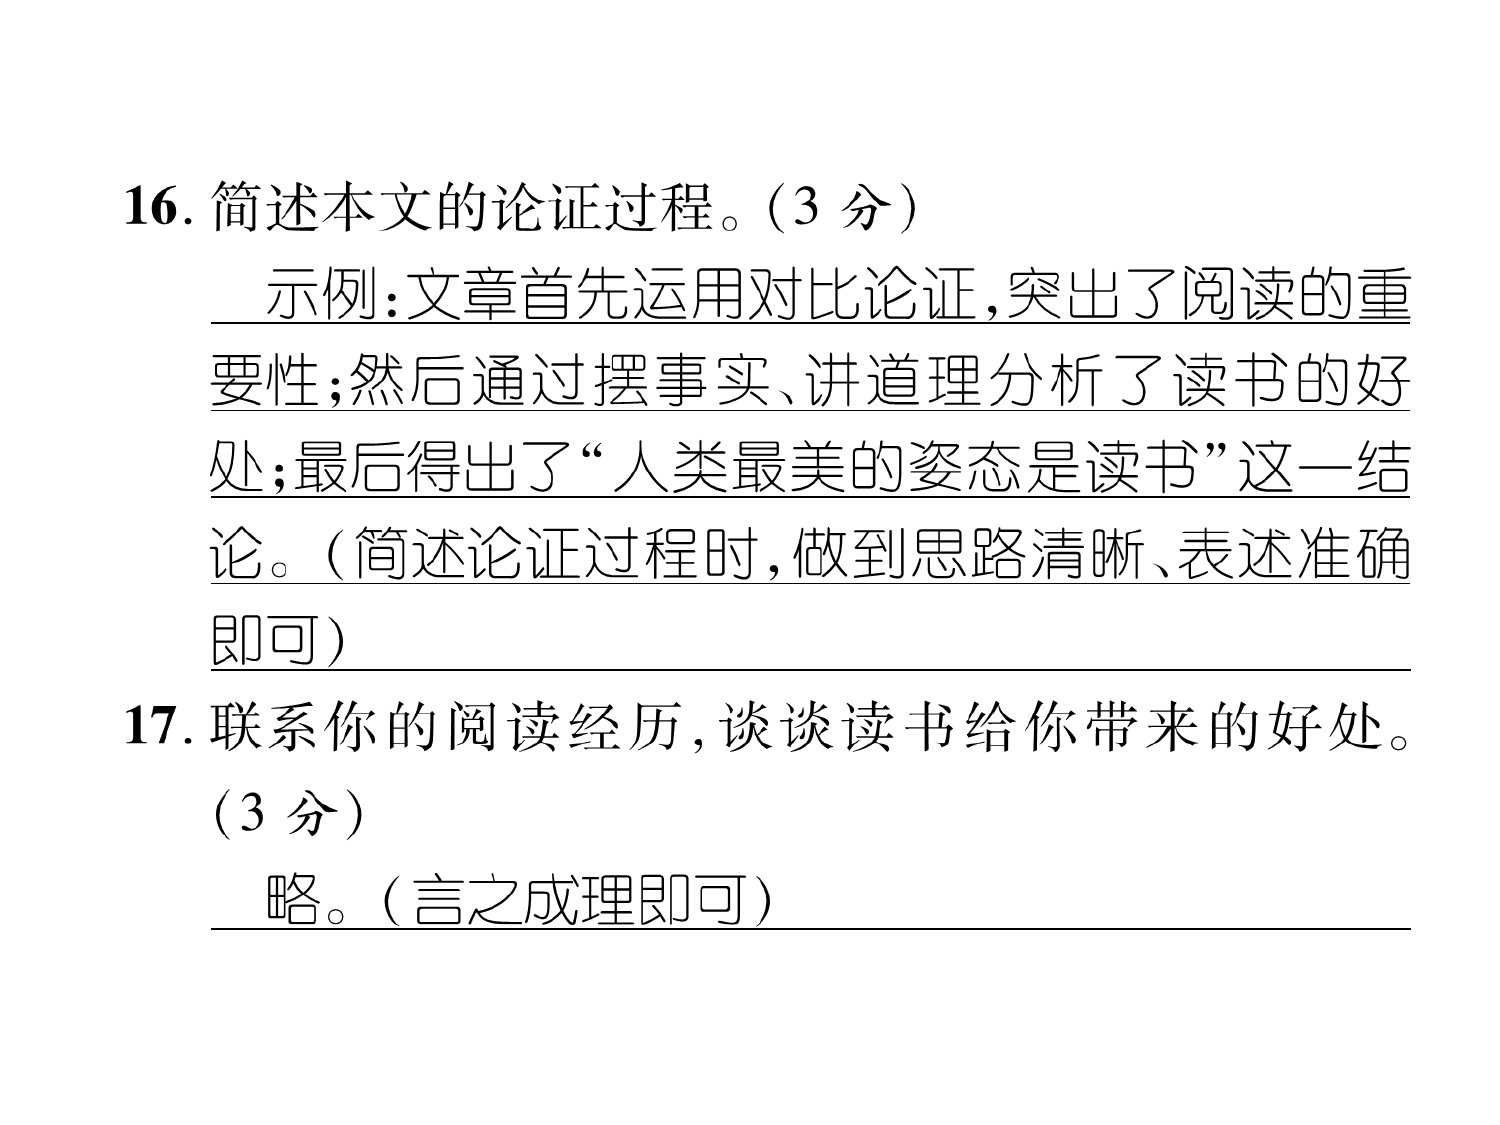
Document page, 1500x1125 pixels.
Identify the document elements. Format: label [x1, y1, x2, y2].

picture [107, 170, 1444, 955]
